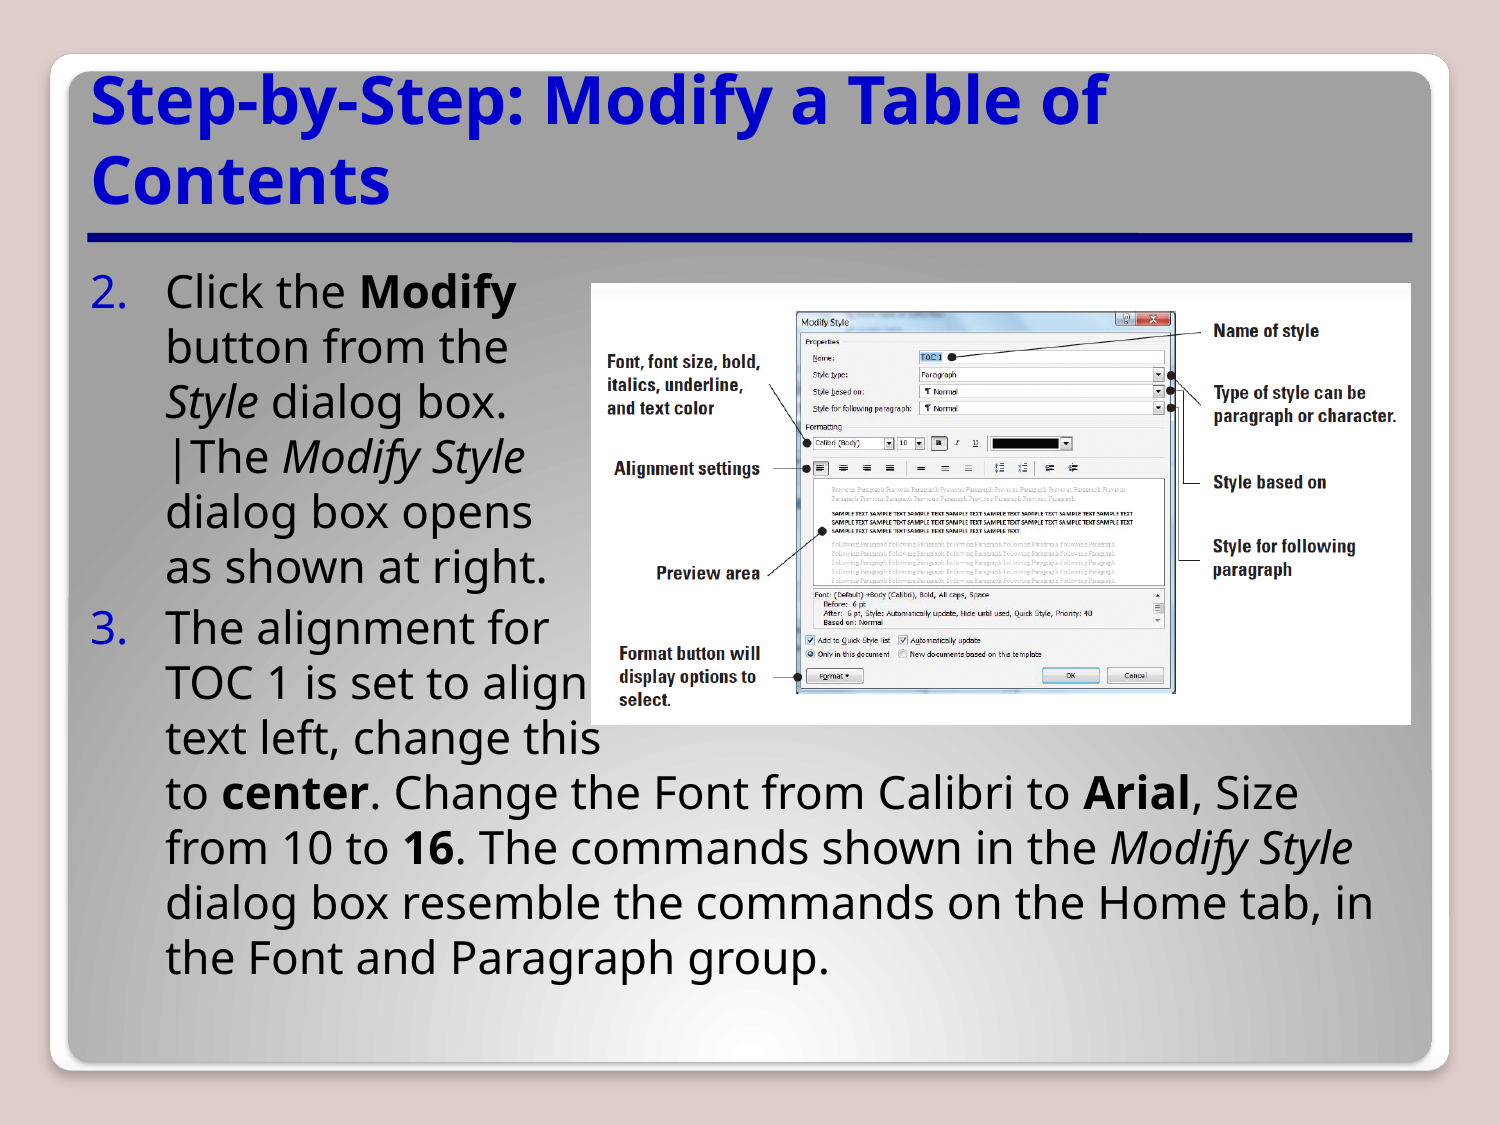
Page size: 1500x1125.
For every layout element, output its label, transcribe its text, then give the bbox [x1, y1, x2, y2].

list Click the Modify button from the Style dialog box. |The Modify Style dialog box opens as shown at right. The alignment for TOC 1 is set to align text left, change this to center. Change the Font from Calibri to Arial, Size from 10 to 16. The commands shown in the Modify Style dialog box resemble the commands on the Home tab, in the Font and Paragraph group. [74, 255, 1426, 1063]
picture [591, 283, 1411, 725]
title Step-by-Step: Modify a Table of Contents [74, 74, 1426, 226]
